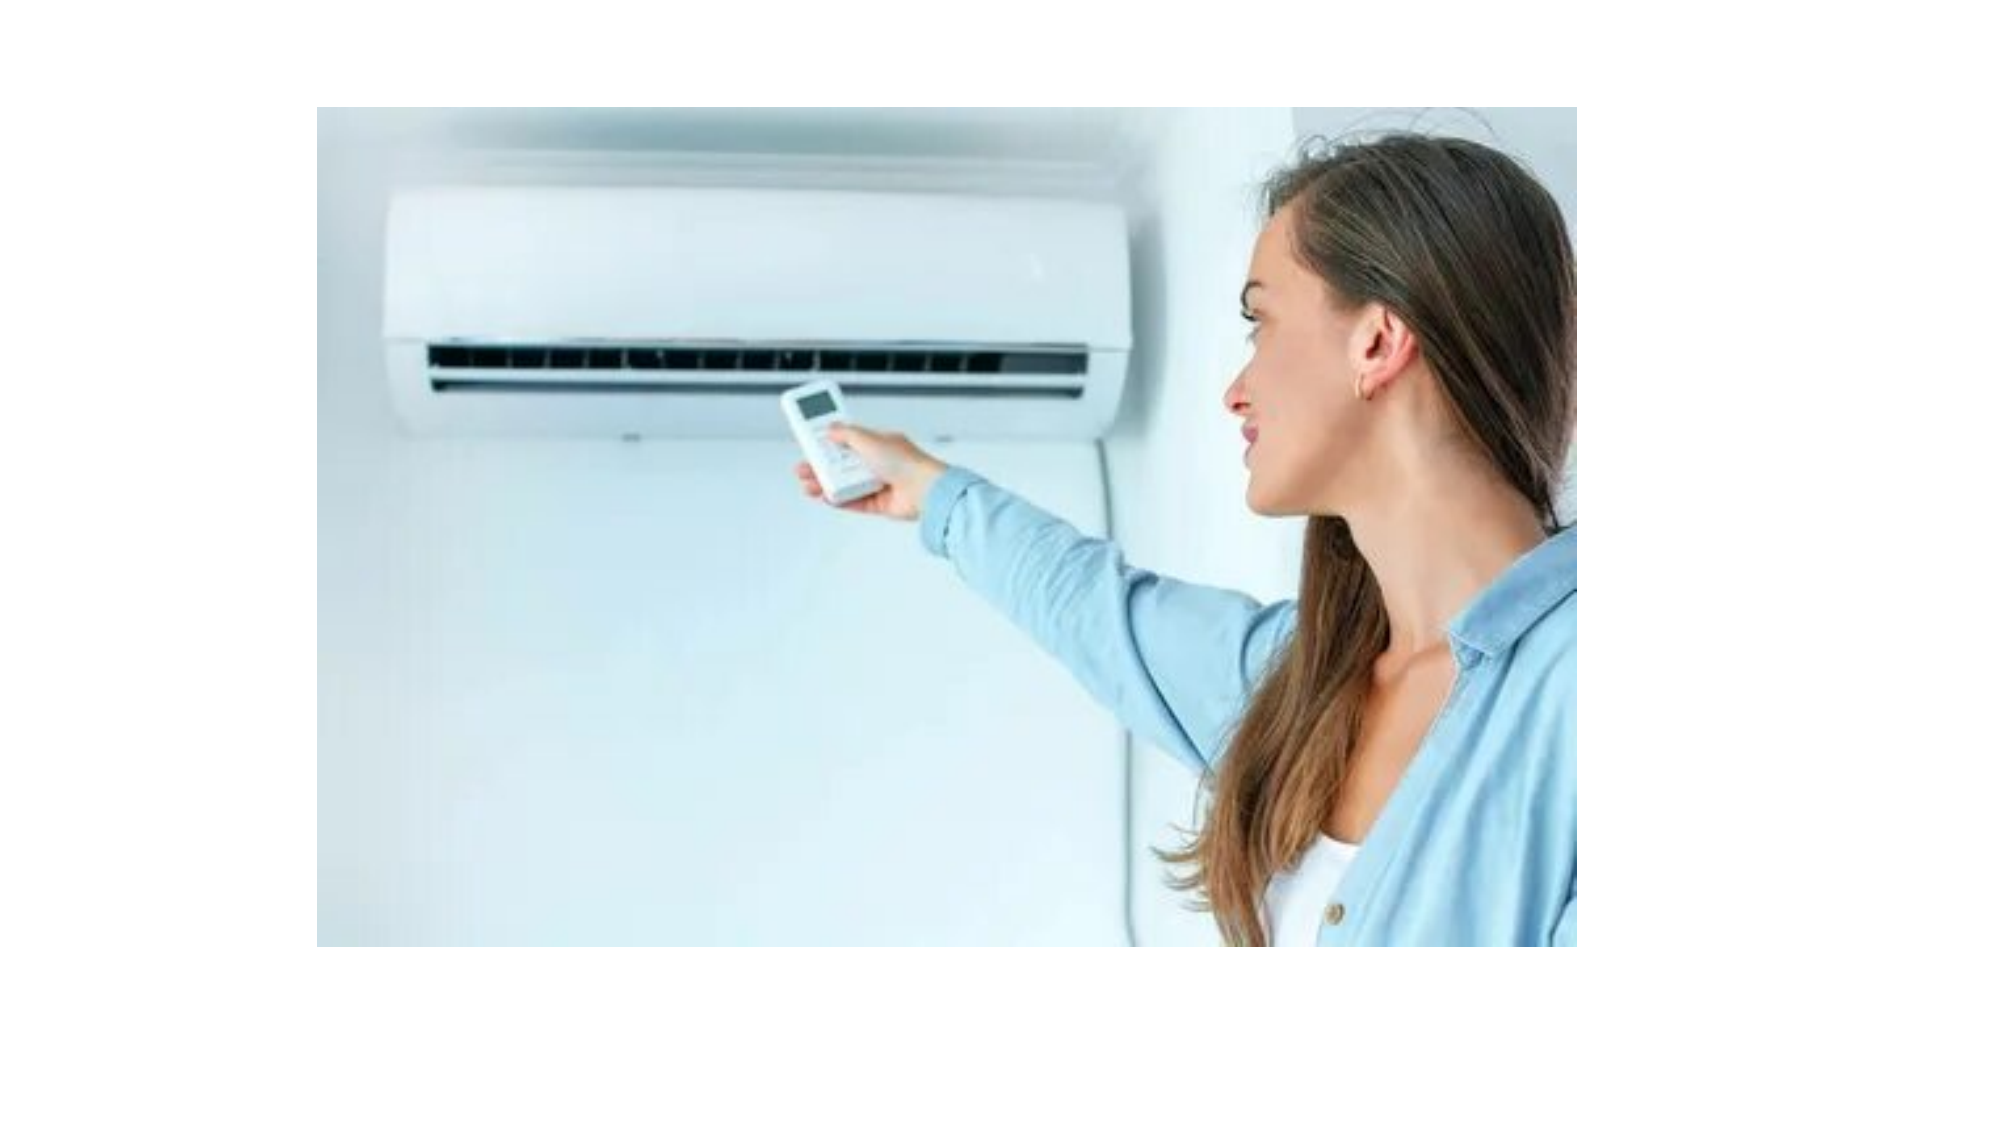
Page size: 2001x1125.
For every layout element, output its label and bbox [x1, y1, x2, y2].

picture [317, 107, 1577, 947]
